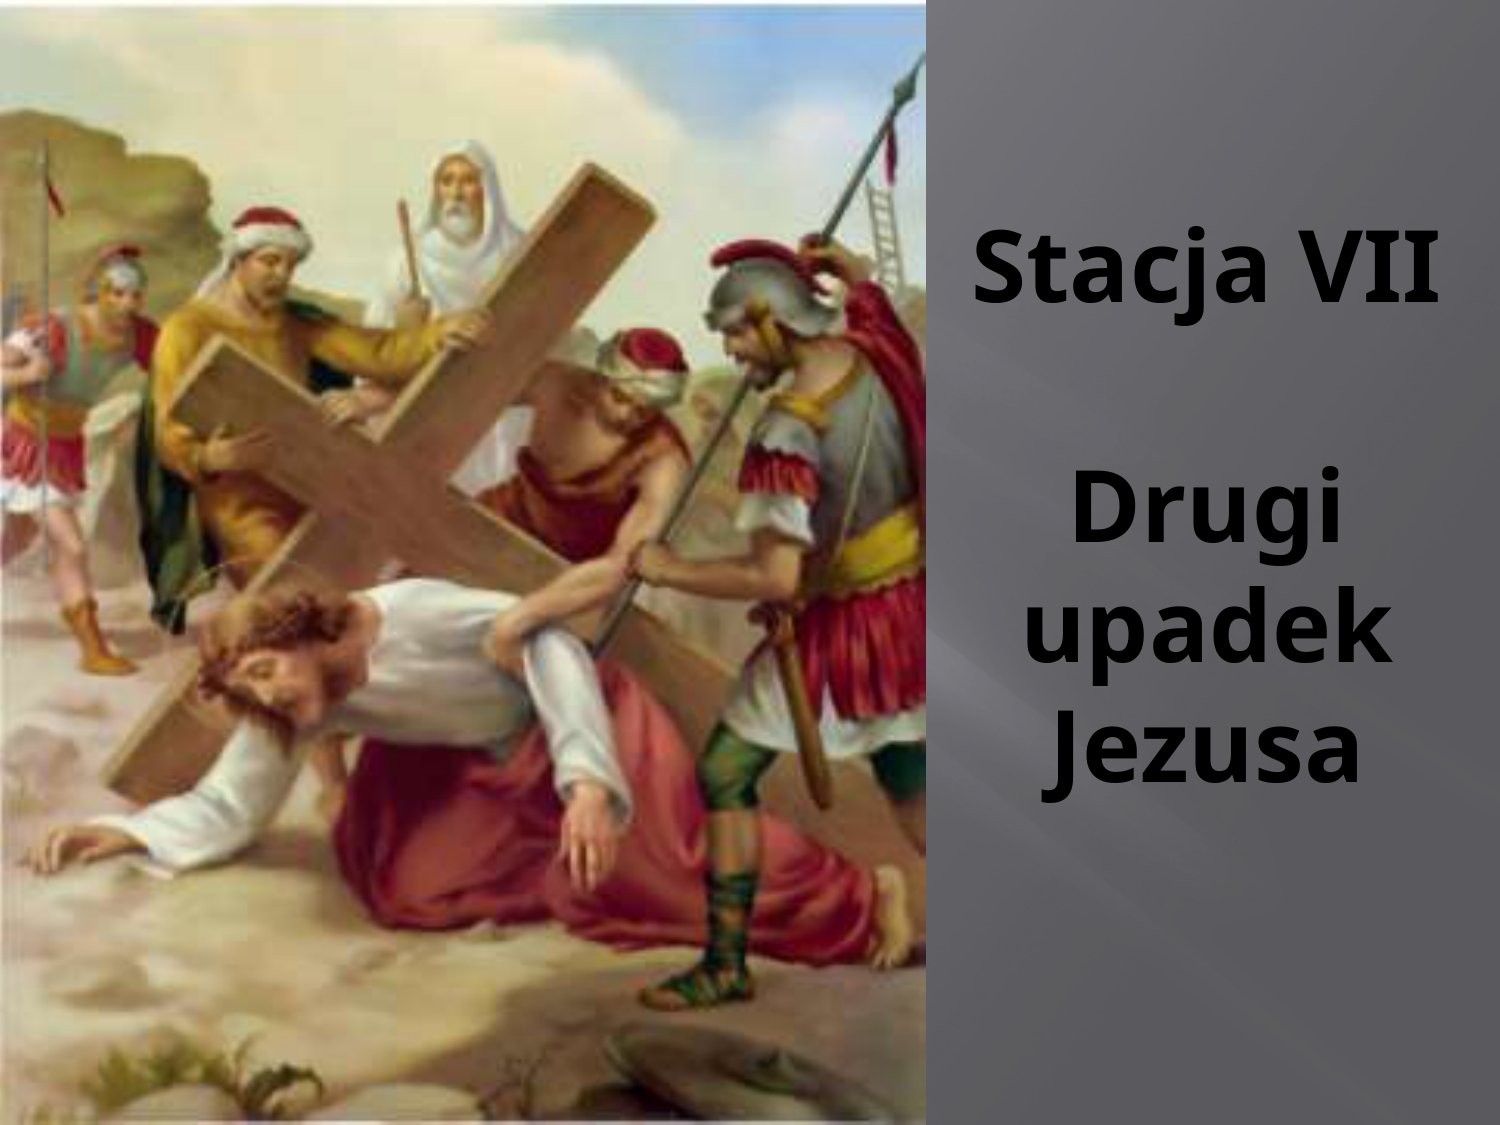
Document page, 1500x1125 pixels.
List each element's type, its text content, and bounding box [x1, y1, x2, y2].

title Stacja VII Drugi upadek Jezusa [927, 0, 1500, 1125]
picture [0, 0, 927, 1125]
